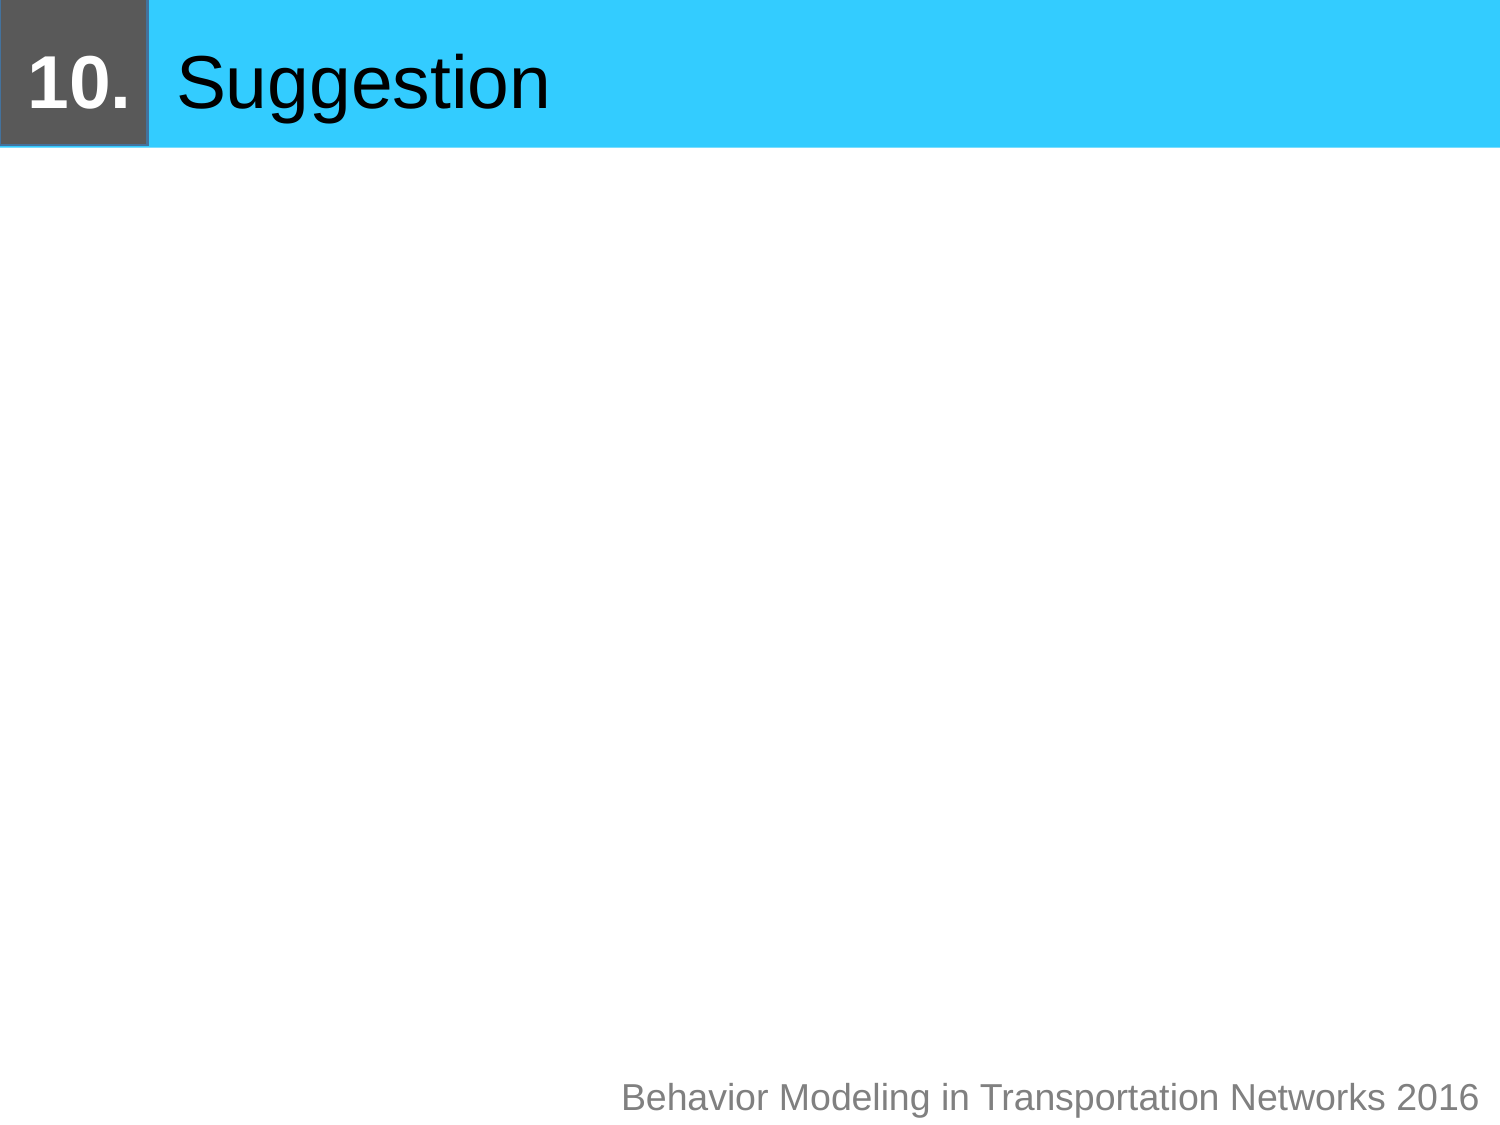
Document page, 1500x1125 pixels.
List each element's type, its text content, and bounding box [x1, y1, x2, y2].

text_box Behavior Modeling in Transportation Networks 2016 [606, 1065, 1495, 1125]
text_box Suggestion [161, 25, 567, 131]
text_box [0, 0, 1500, 149]
text_box 10. [12, 25, 147, 131]
text_box [0, 0, 149, 146]
